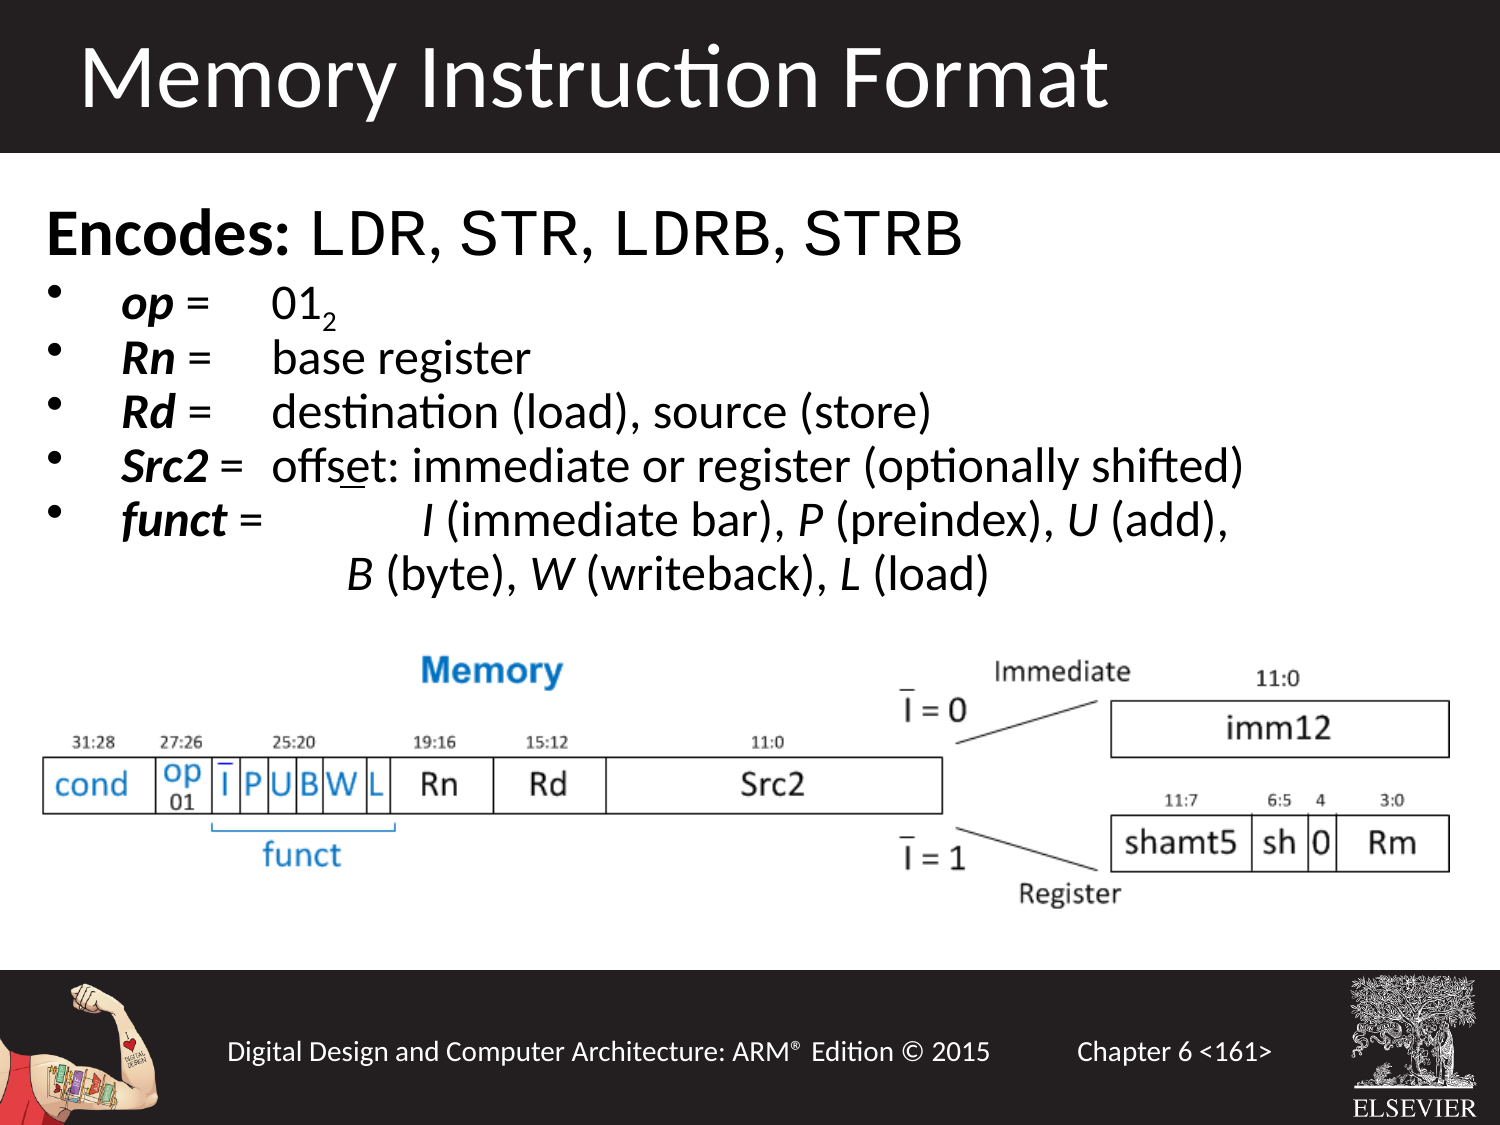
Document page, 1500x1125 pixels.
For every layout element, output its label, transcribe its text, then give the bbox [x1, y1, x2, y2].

text_box Memory Instruction Format [63, 8, 1488, 133]
picture [41, 644, 1450, 912]
text_box [112, 1004, 1438, 1050]
picture [0, 979, 163, 1125]
text_box Encodes: LDR, STR, LDRB, STRB op = 012 Rn = base register Rd = destination (load), source (store) Src2 = offset: immediate or register (optionally shifted) funct = I (immediate bar), P (preindex), U (add), B (byte), W (writeback), L (load) [31, 190, 1500, 1004]
picture [1350, 1004, 1477, 1117]
